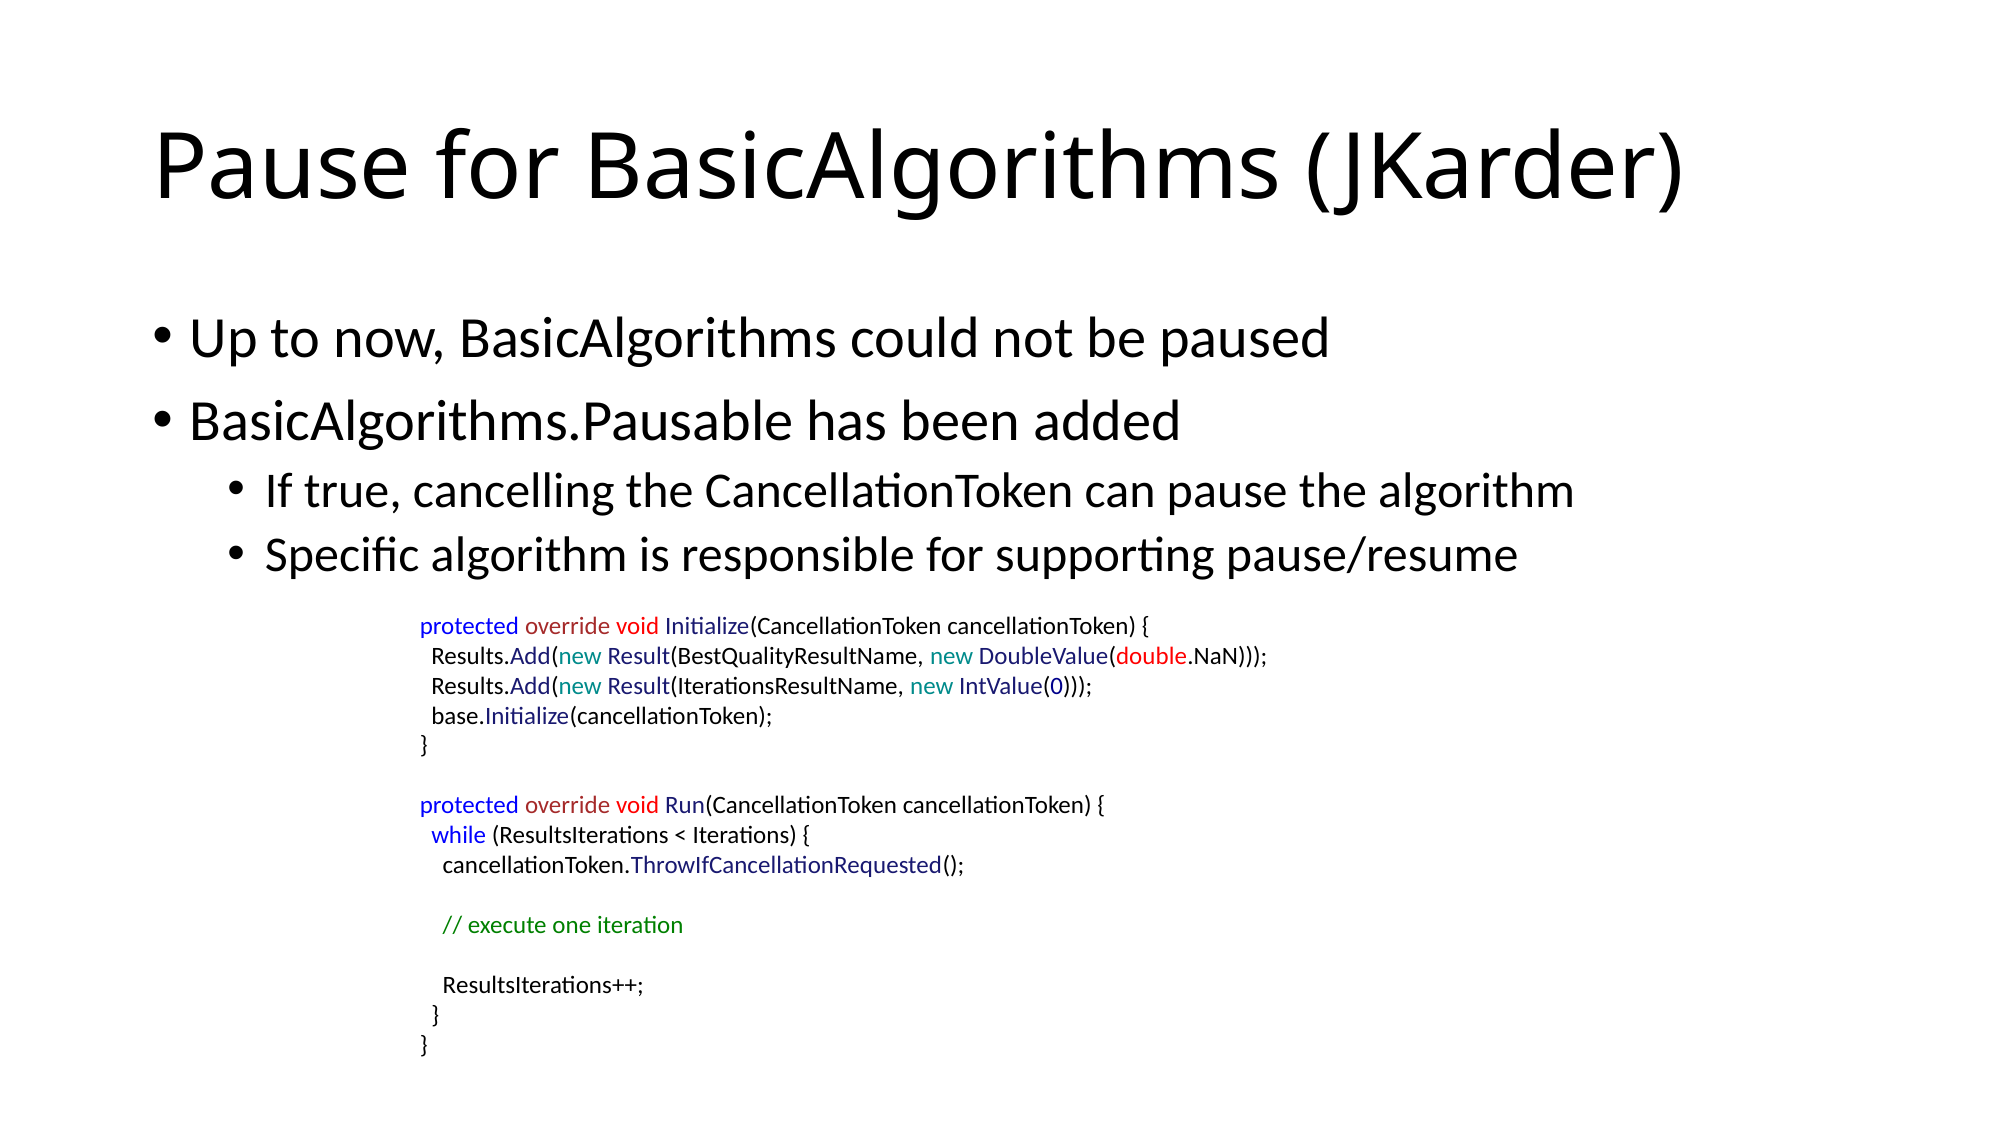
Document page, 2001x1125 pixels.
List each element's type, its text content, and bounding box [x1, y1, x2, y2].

title Pause for BasicAlgorithms (JKarder) [137, 59, 1863, 278]
text_box protected override void Initialize(CancellationToken cancellationToken) { Results.Add(new Result(BestQualityResultName, new DoubleValue(double.NaN))); Results.Add(new Result(IterationsResultName, new IntValue(0))); base.Initialize(cancellationToken); } protected override void Run(CancellationToken cancellationToken) { while (ResultsIterations < Iterations) { cancellationToken.ThrowIfCancellationRequested(); // execute one iteration ResultsIterations++; } } [405, 602, 1595, 1065]
list Up to now, BasicAlgorithms could not be paused BasicAlgorithms.Pausable has been added If true, cancelling the CancellationToken can pause the algorithm Specific algorithm is responsible for supporting pause/resume [137, 299, 1863, 1014]
